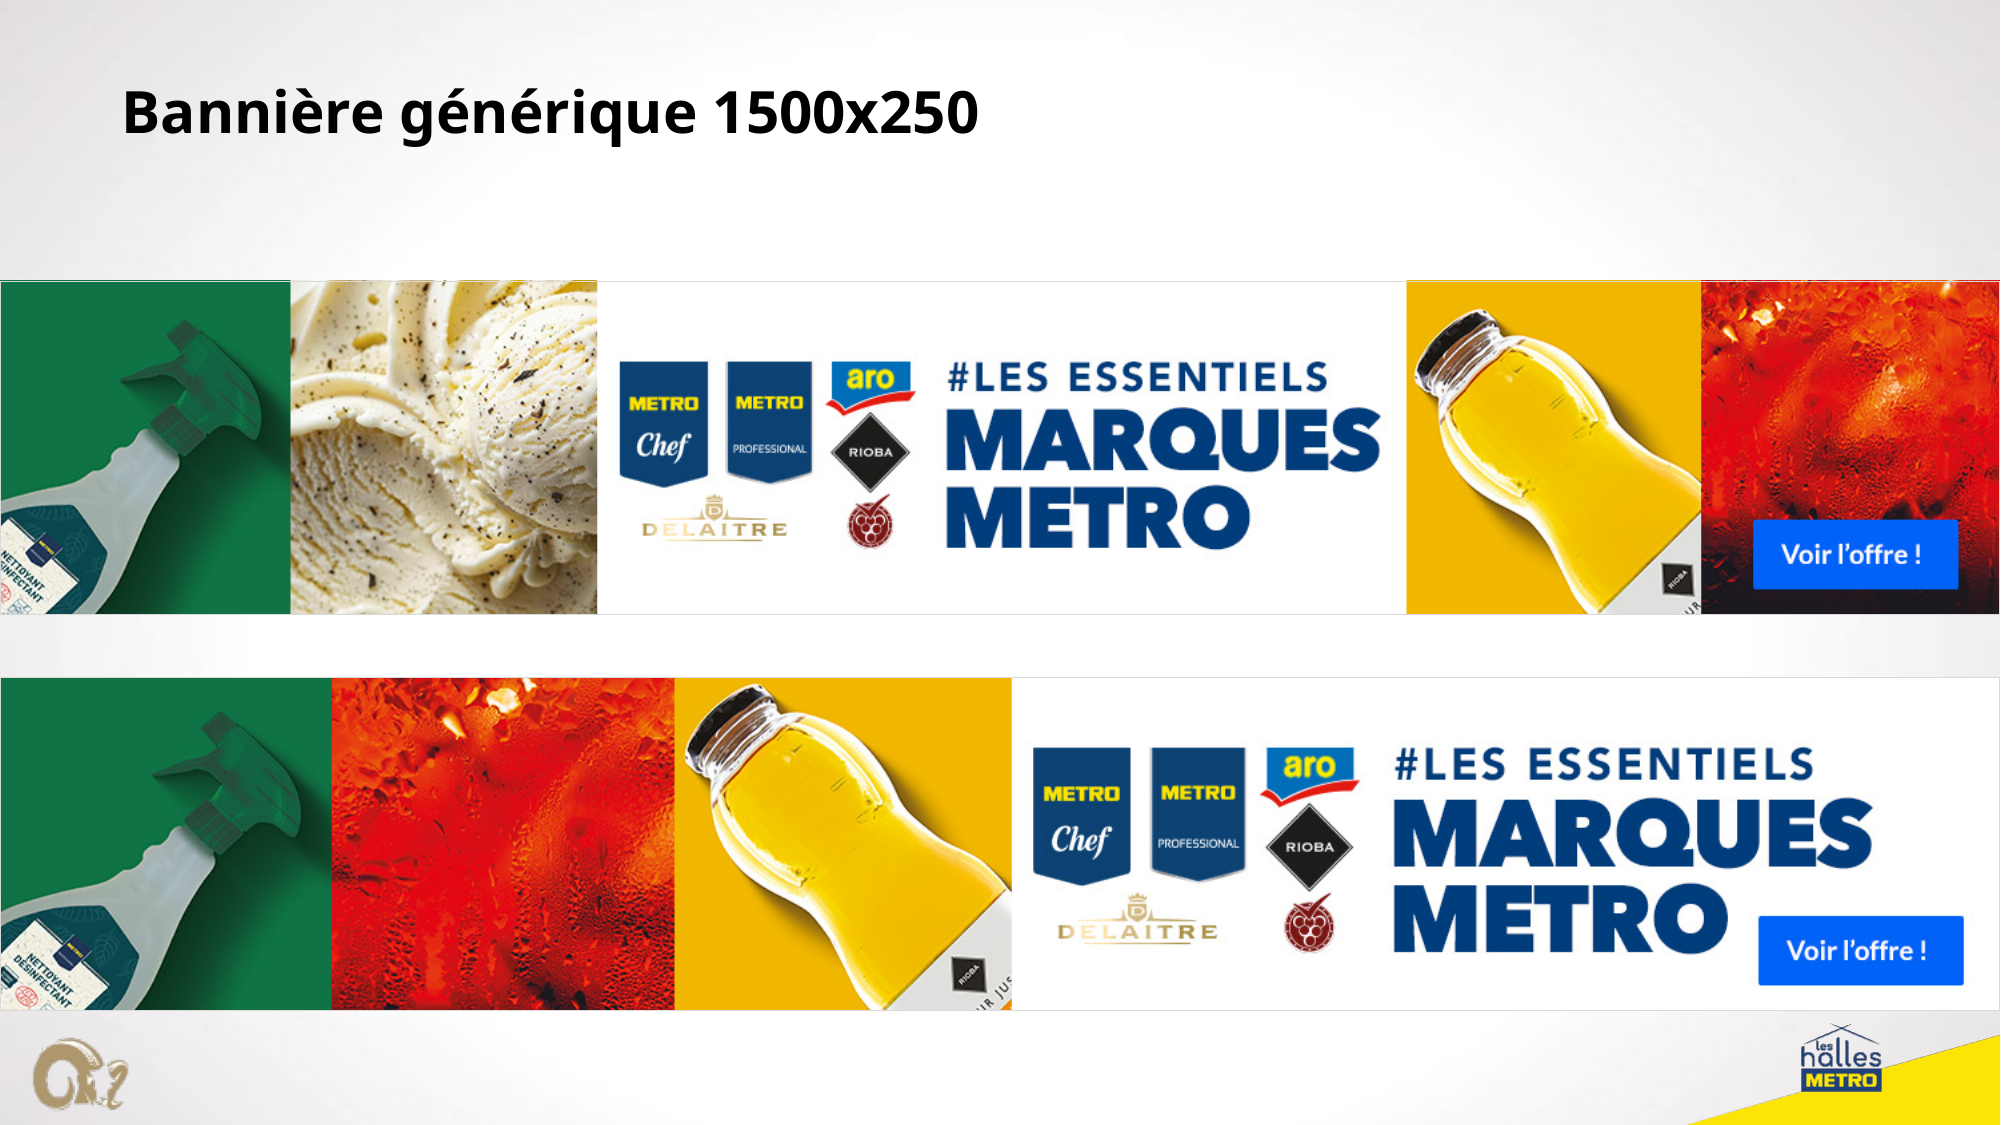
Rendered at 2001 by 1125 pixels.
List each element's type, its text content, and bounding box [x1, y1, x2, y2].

text_box Bannière générique 1500x250 [106, 67, 1111, 153]
picture [0, 0, 2001, 1125]
